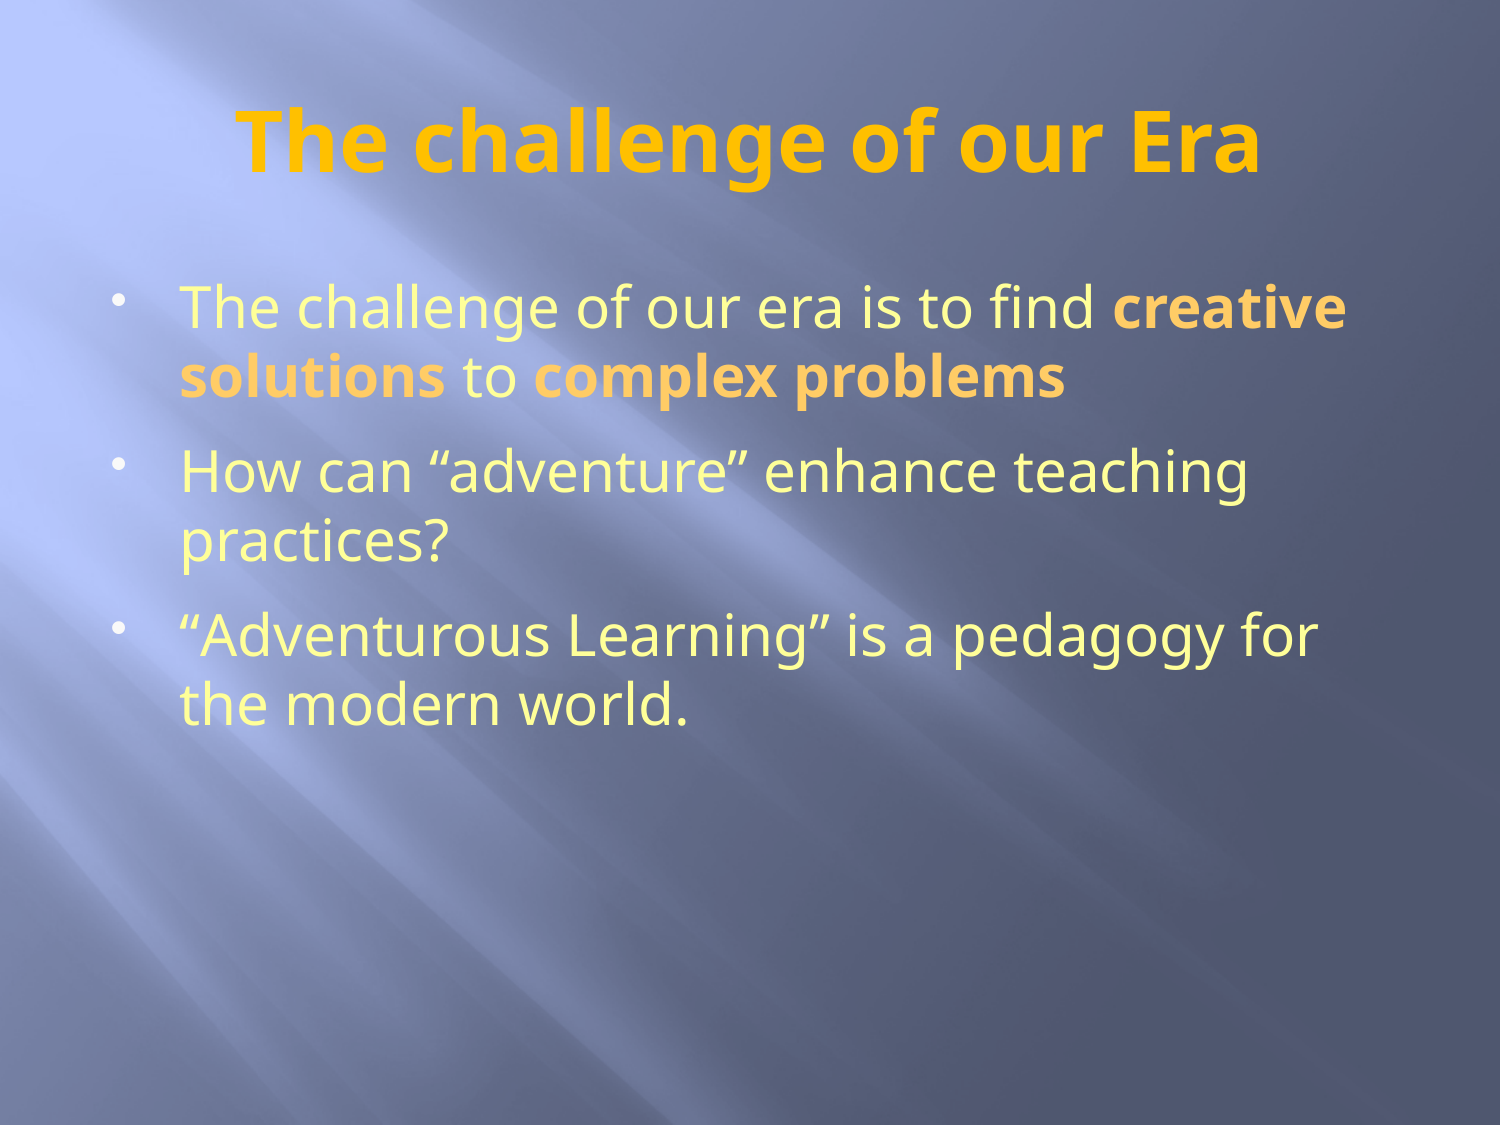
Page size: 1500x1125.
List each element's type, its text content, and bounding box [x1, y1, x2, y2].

title The challenge of our Era [75, 45, 1425, 233]
list The challenge of our era is to find creative solutions to complex problems How can “adventure” enhance teaching practices? “Adventurous Learning” is a pedagogy for the modern world. [75, 262, 1425, 1035]
